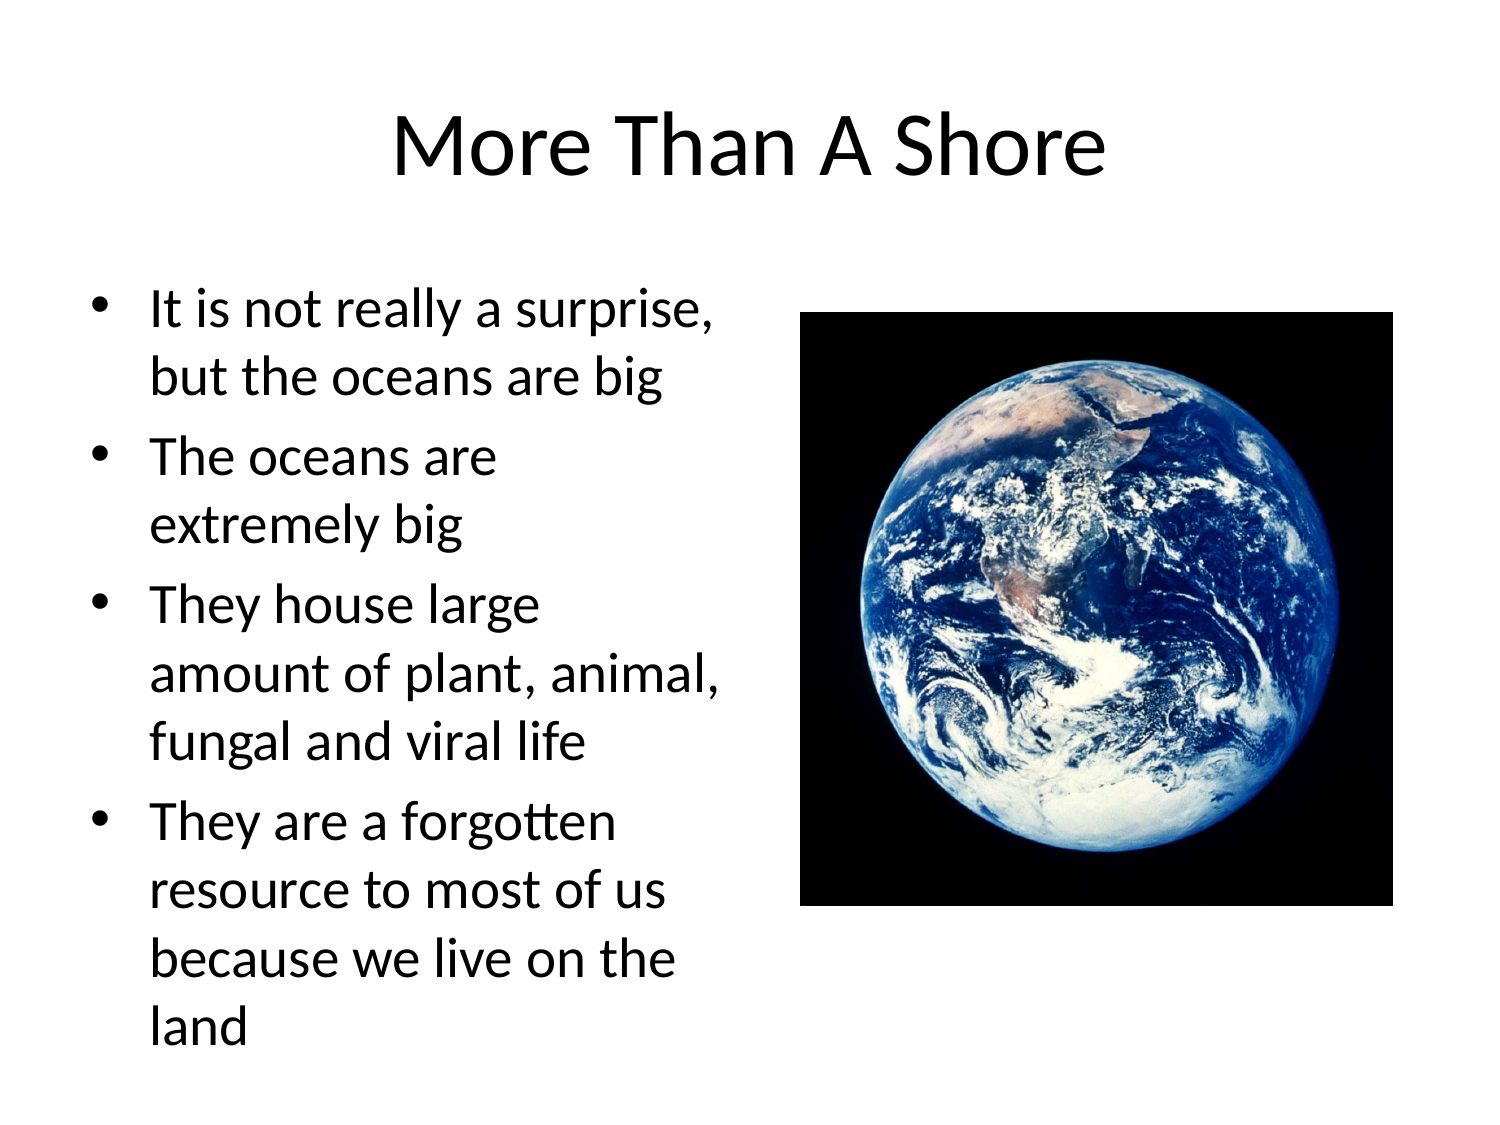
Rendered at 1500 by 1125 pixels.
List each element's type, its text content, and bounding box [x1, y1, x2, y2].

picture [799, 312, 1394, 906]
title More Than A Shore [75, 45, 1425, 233]
list It is not really a surprise, but the oceans are big The oceans are extremely big They house large amount of plant, animal, fungal and viral life They are a forgotten resource to most of us because we live on the land [75, 262, 738, 1088]
